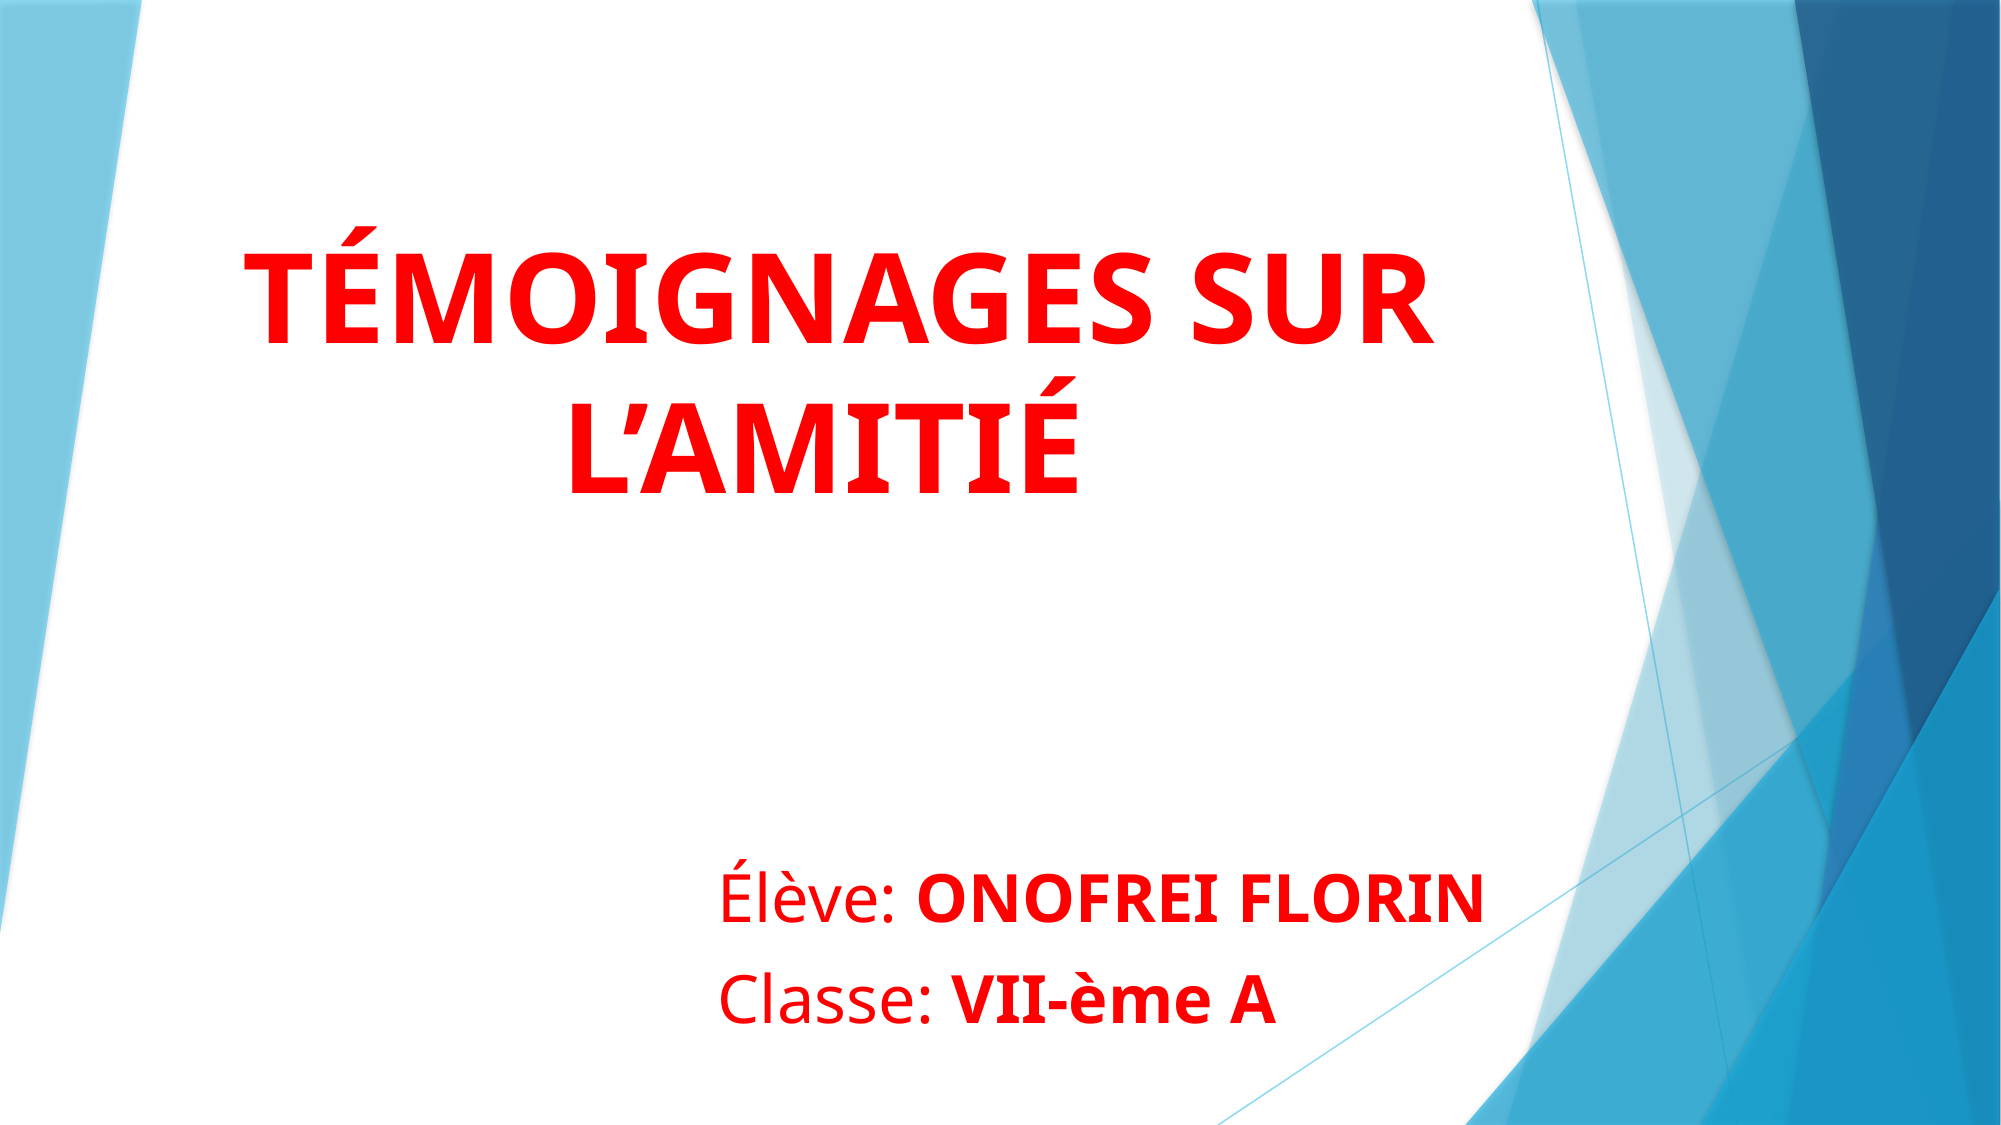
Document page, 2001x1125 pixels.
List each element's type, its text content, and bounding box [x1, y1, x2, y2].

title TÉMOIGNAGES SUR L’AMITIÉ [89, 134, 1590, 527]
subtitle Élève: ONOFREI FLORIN Classe: VII-ème A [702, 848, 1652, 1094]
